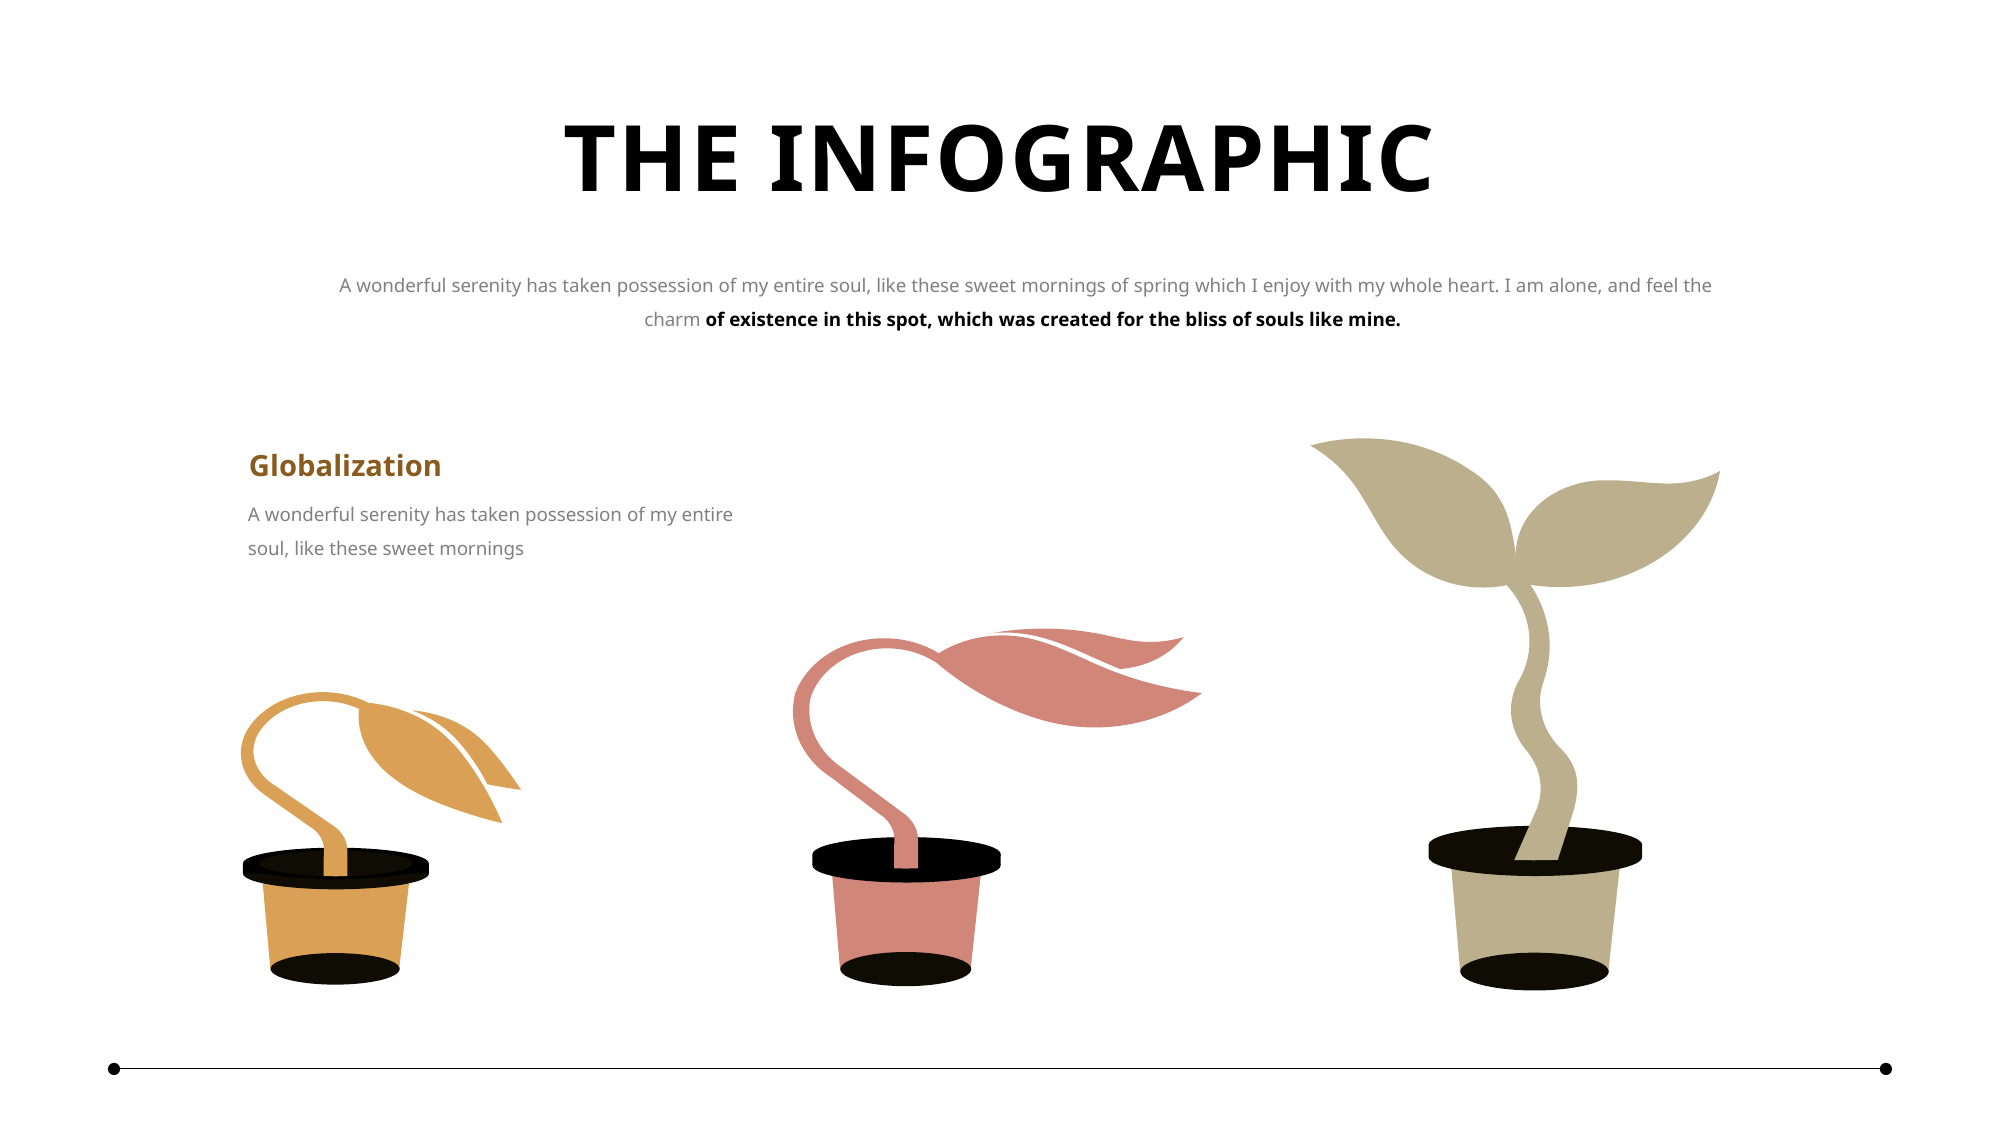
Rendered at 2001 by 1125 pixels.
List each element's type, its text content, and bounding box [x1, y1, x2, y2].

text_box A wonderful serenity has taken possession of my entire soul, like these sweet mornings of spring which I enjoy with my whole heart. I am alone, and feel the charm of existence in this spot, which was created for the bliss of souls like mine. [314, 255, 1736, 338]
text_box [792, 628, 1203, 987]
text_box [240, 692, 522, 985]
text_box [1310, 438, 1721, 991]
text_box Globalization [231, 438, 461, 482]
text_box THE INFOGRAPHIC [548, 92, 1452, 217]
text_box A wonderful serenity has taken possession of my entire soul, like these sweet mornings [229, 482, 775, 568]
